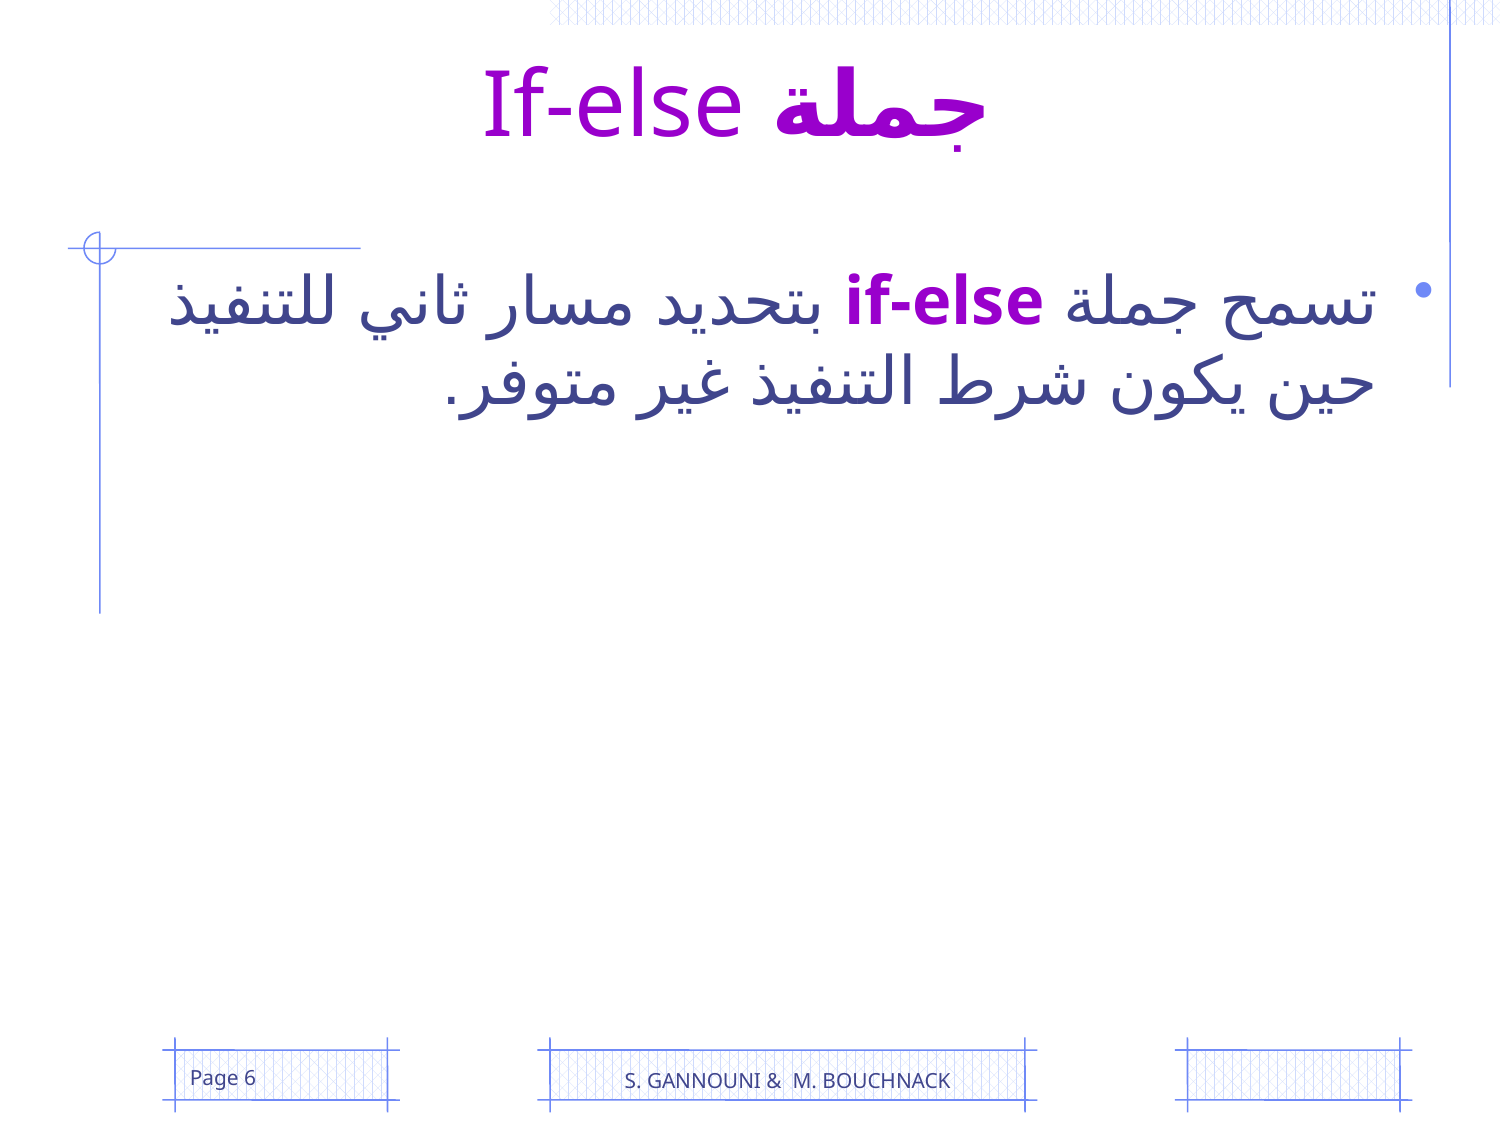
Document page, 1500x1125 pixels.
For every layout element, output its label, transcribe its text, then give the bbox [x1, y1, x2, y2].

slide_number Page 6 [174, 1024, 488, 1101]
list تسمح جملة if-else بتحديد مسار ثاني للتنفيذ حين يكون شرط التنفيذ غير متوفر. [124, 249, 1451, 1013]
title جملة If-else [99, 24, 1376, 163]
footer S. GANNOUNI & M. BOUCHNACK [549, 1024, 1026, 1101]
